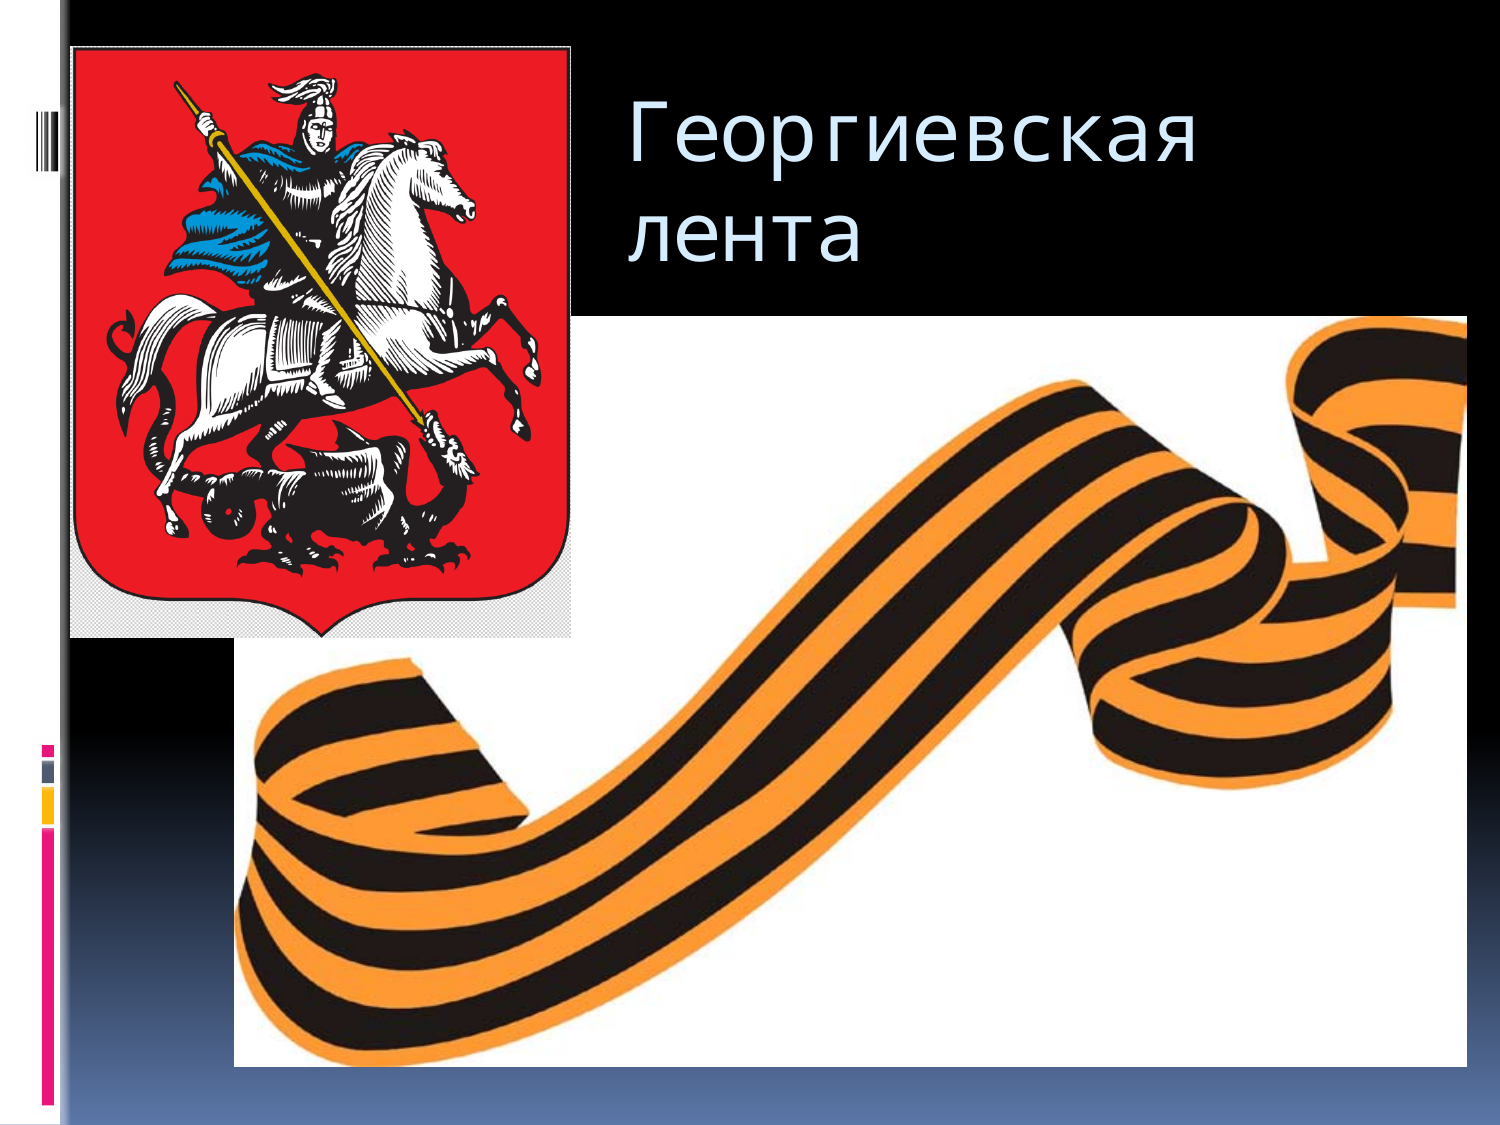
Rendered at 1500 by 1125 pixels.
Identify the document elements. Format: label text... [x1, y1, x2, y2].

title Георгиевская лента [609, 70, 1430, 221]
picture [69, 46, 572, 638]
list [233, 315, 1468, 1067]
